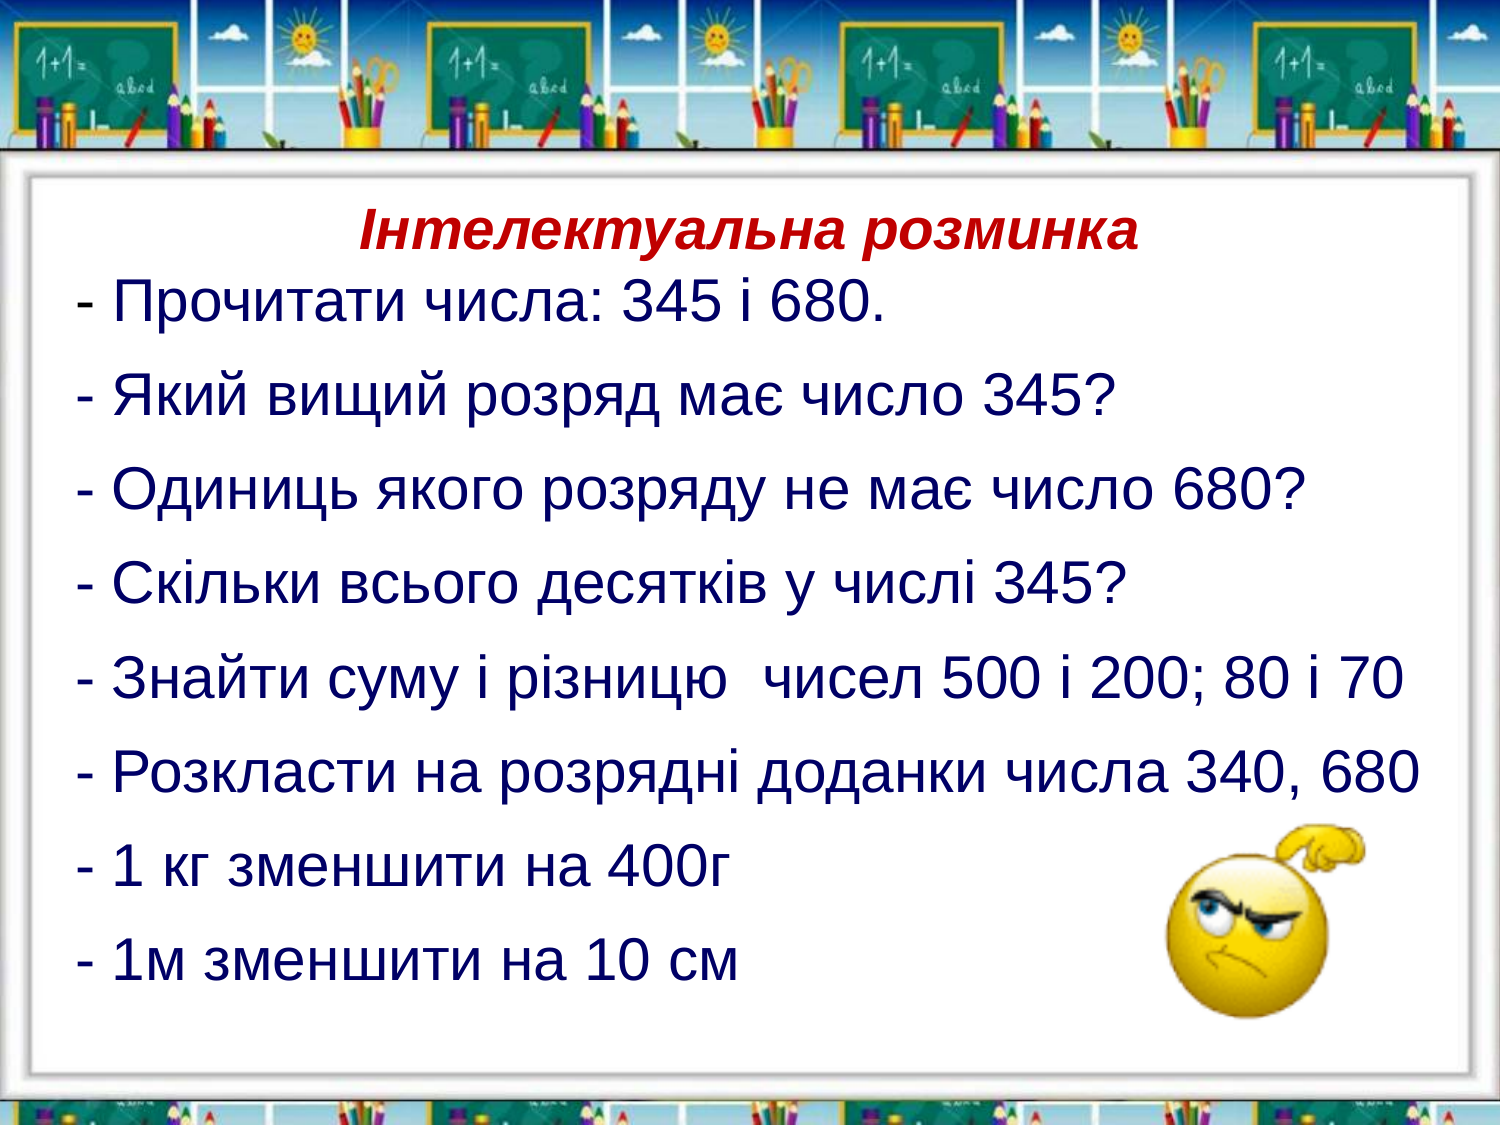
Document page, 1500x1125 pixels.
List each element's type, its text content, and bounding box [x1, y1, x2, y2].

list - Прочитати числа: 345 і 680. - Який вищий розряд має число 345? - Одиниць якого розряду не має число 680? - Скільки всього десятків у числі 345? - Знайти суму і різницю чисел 500 і 200; 80 і 70 - Розкласти на розрядні доданки числа 340, 680 - 1 кг зменшити на 400г - 1м зменшити на 10 см [74, 263, 1425, 1006]
title Інтелектуальна розминка [74, 196, 1425, 263]
picture [0, 0, 1500, 1125]
